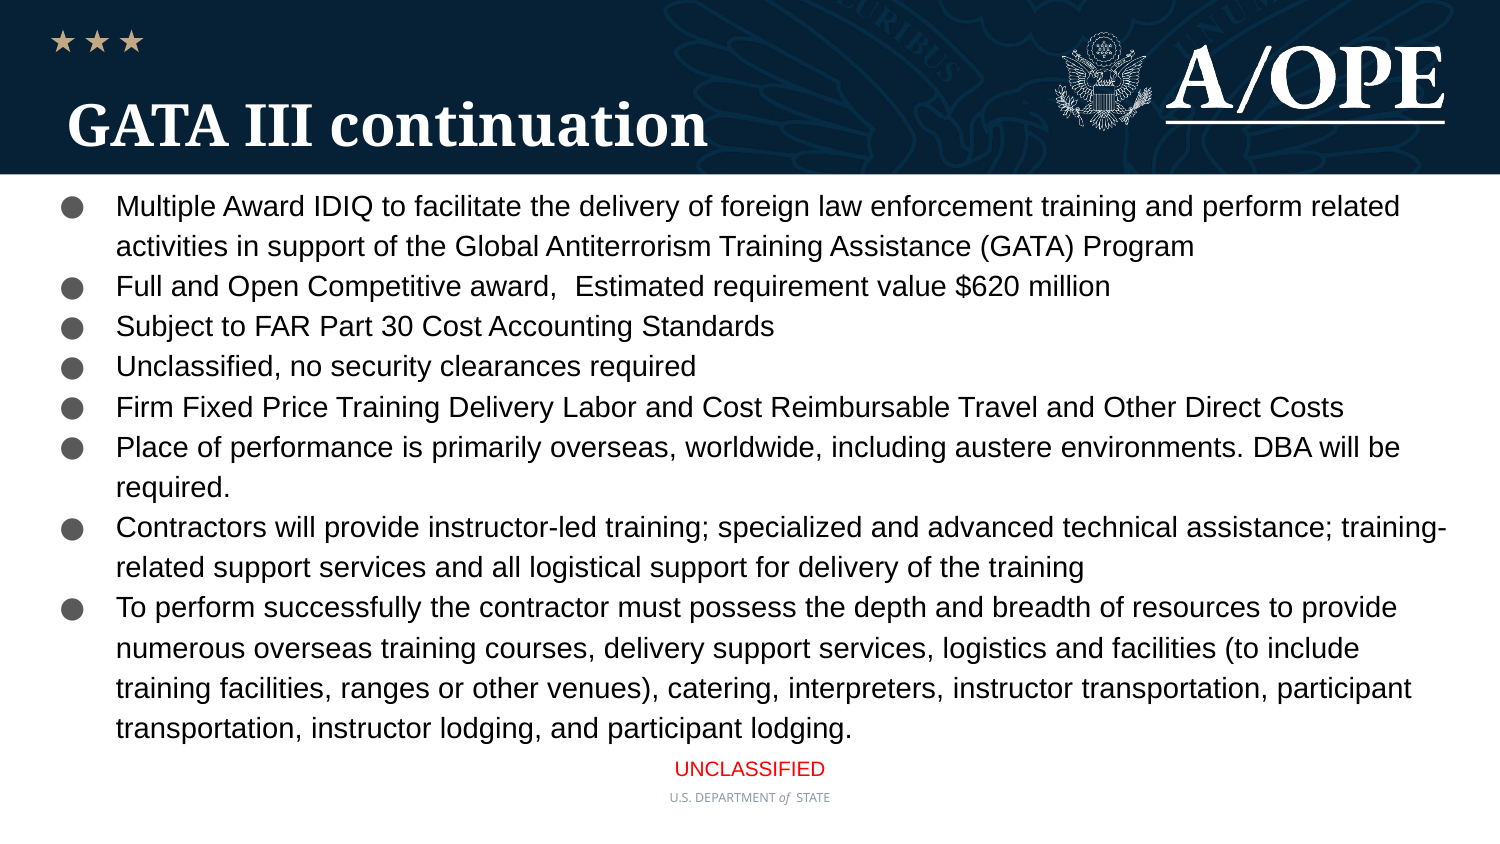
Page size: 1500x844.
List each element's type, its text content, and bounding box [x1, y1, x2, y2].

title GATA III continuation [51, 72, 1449, 166]
text_box UNCLASSIFIED [659, 747, 841, 788]
picture [587, 0, 1500, 174]
list Multiple Award IDIQ to facilitate the delivery of foreign law enforcement training and perform related activities in support of the Global Antiterrorism Training Assistance (GATA) Program Full and Open Competitive award, Estimated requirement value $620 million Subject to FAR Part 30 Cost Accounting Standards Unclassified, no security clearances required Firm Fixed Price Training Delivery Labor and Cost Reimbursable Travel and Other Direct Costs Place of performance is primarily overseas, worldwide, including austere environments. DBA will be required. Contractors will provide instructor-led training; specialized and advanced technical assistance; training-related support services and all logistical support for delivery of the training To perform successfully the contractor must possess the depth and breadth of resources to provide numerous overseas training courses, delivery support services, logistics and facilities (to include training facilities, ranges or other venues), catering, interpreters, instructor transportation, participant transportation, instructor lodging, and participant lodging. [25, 166, 1482, 826]
